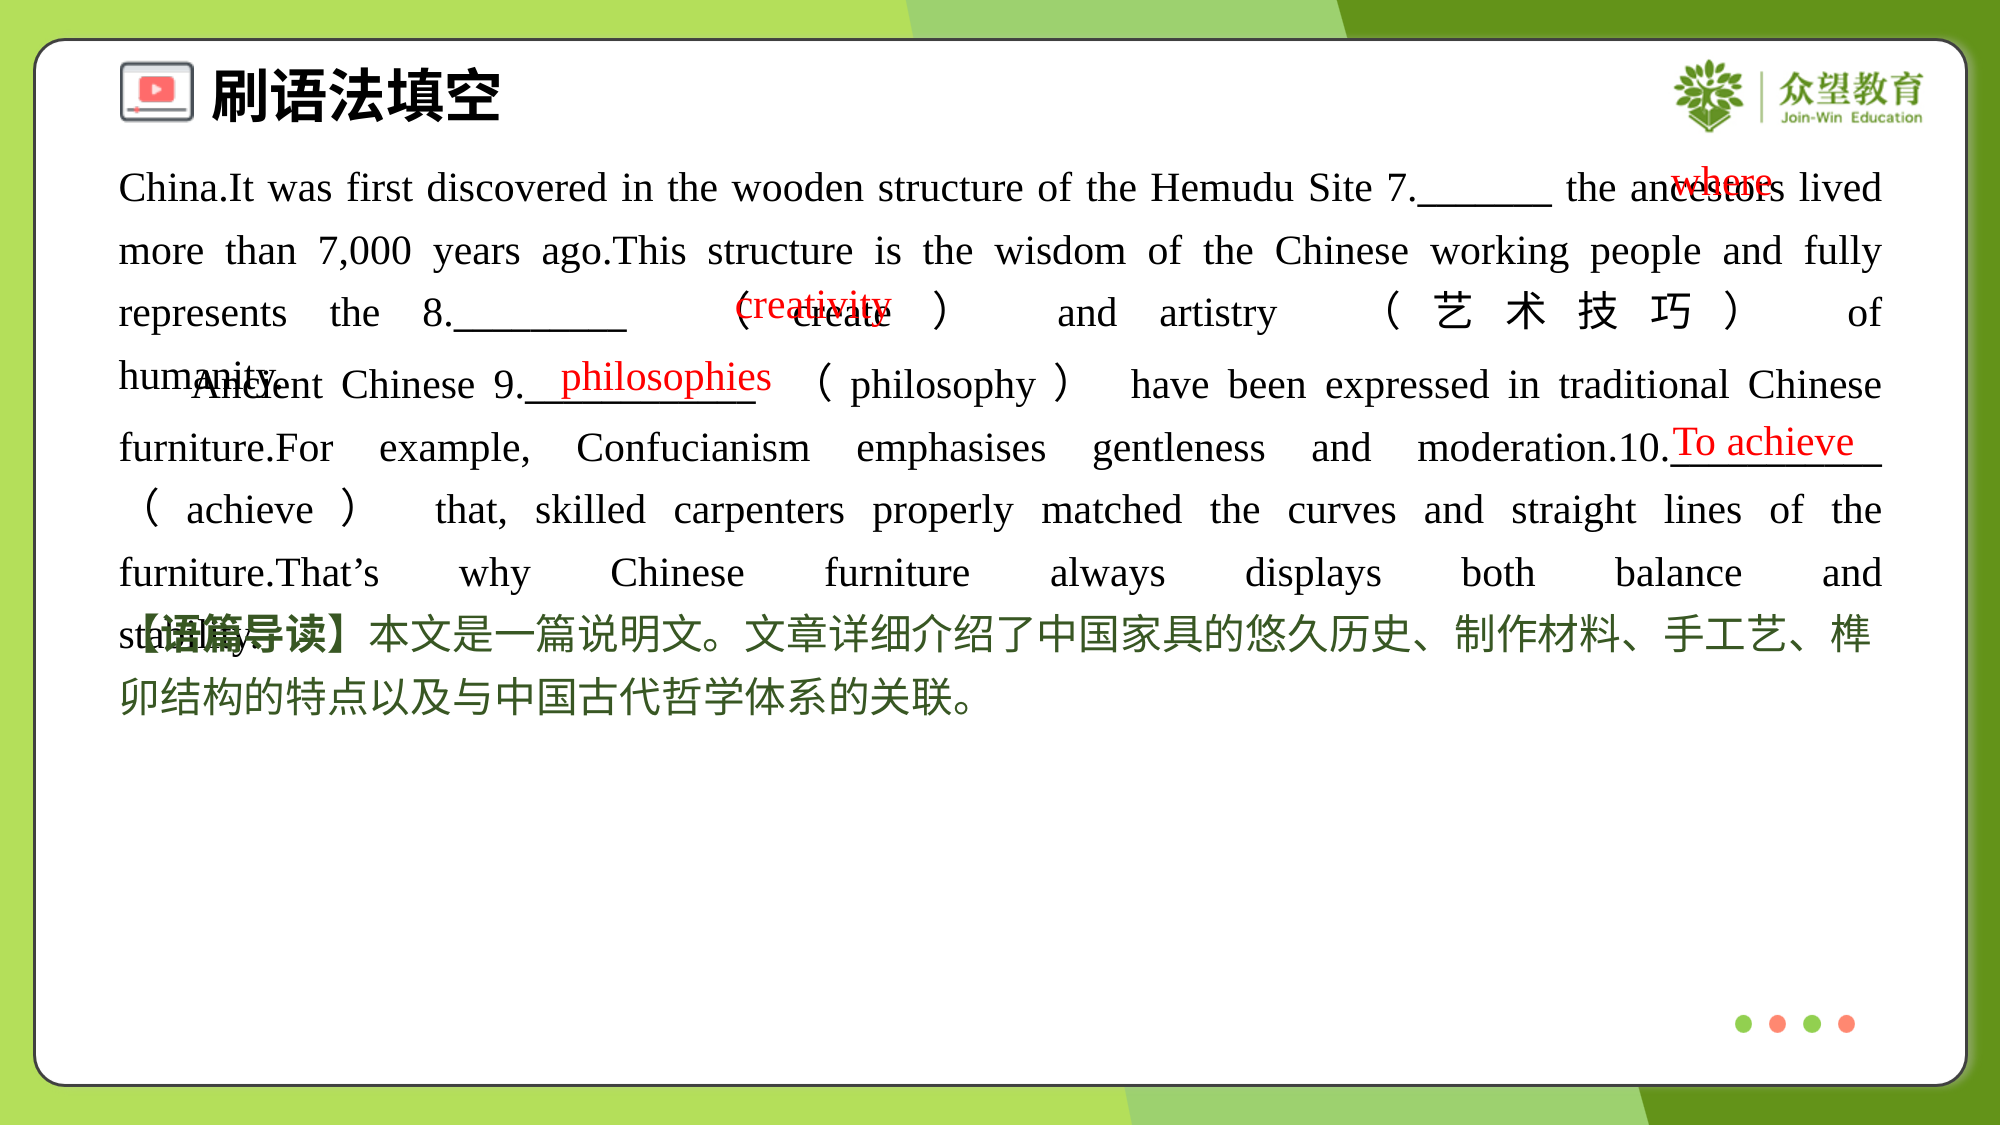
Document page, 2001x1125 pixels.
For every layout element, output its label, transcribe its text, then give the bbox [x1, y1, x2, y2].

text_box where [1666, 141, 1778, 199]
text_box To achieve [1663, 400, 1864, 458]
text_box 【语篇导读】本文是一篇说明文。文章详细介绍了中国家具的悠久历史、制作材料、手工艺、榫卯结构的特点以及与中国古代哲学体系的关联。 [118, 595, 1883, 716]
text_box philosophies [556, 336, 777, 394]
text_box creativity [730, 264, 897, 322]
text_box Ancient Chinese 9.____________ （philosophy） have been expressed in traditional Chinese furniture.For example, Confucianism emphasises gentleness and moderation.10.___________ （achieve） that, skilled carpenters properly matched the curves and straight lines of the furniture.That’s why Chinese furniture always displays both balance and stability.#5 [118, 344, 1883, 589]
picture [0, 0, 2000, 1125]
text_box China.It was first discovered in the wooden structure of the Hemudu Site 7._______ the ancestors lived more than 7,000 years ago.This structure is the wisdom of the Chinese working people and fully represents the 8._________ （create） and artistry （艺术技巧） of humanity.#4 [118, 147, 1883, 329]
